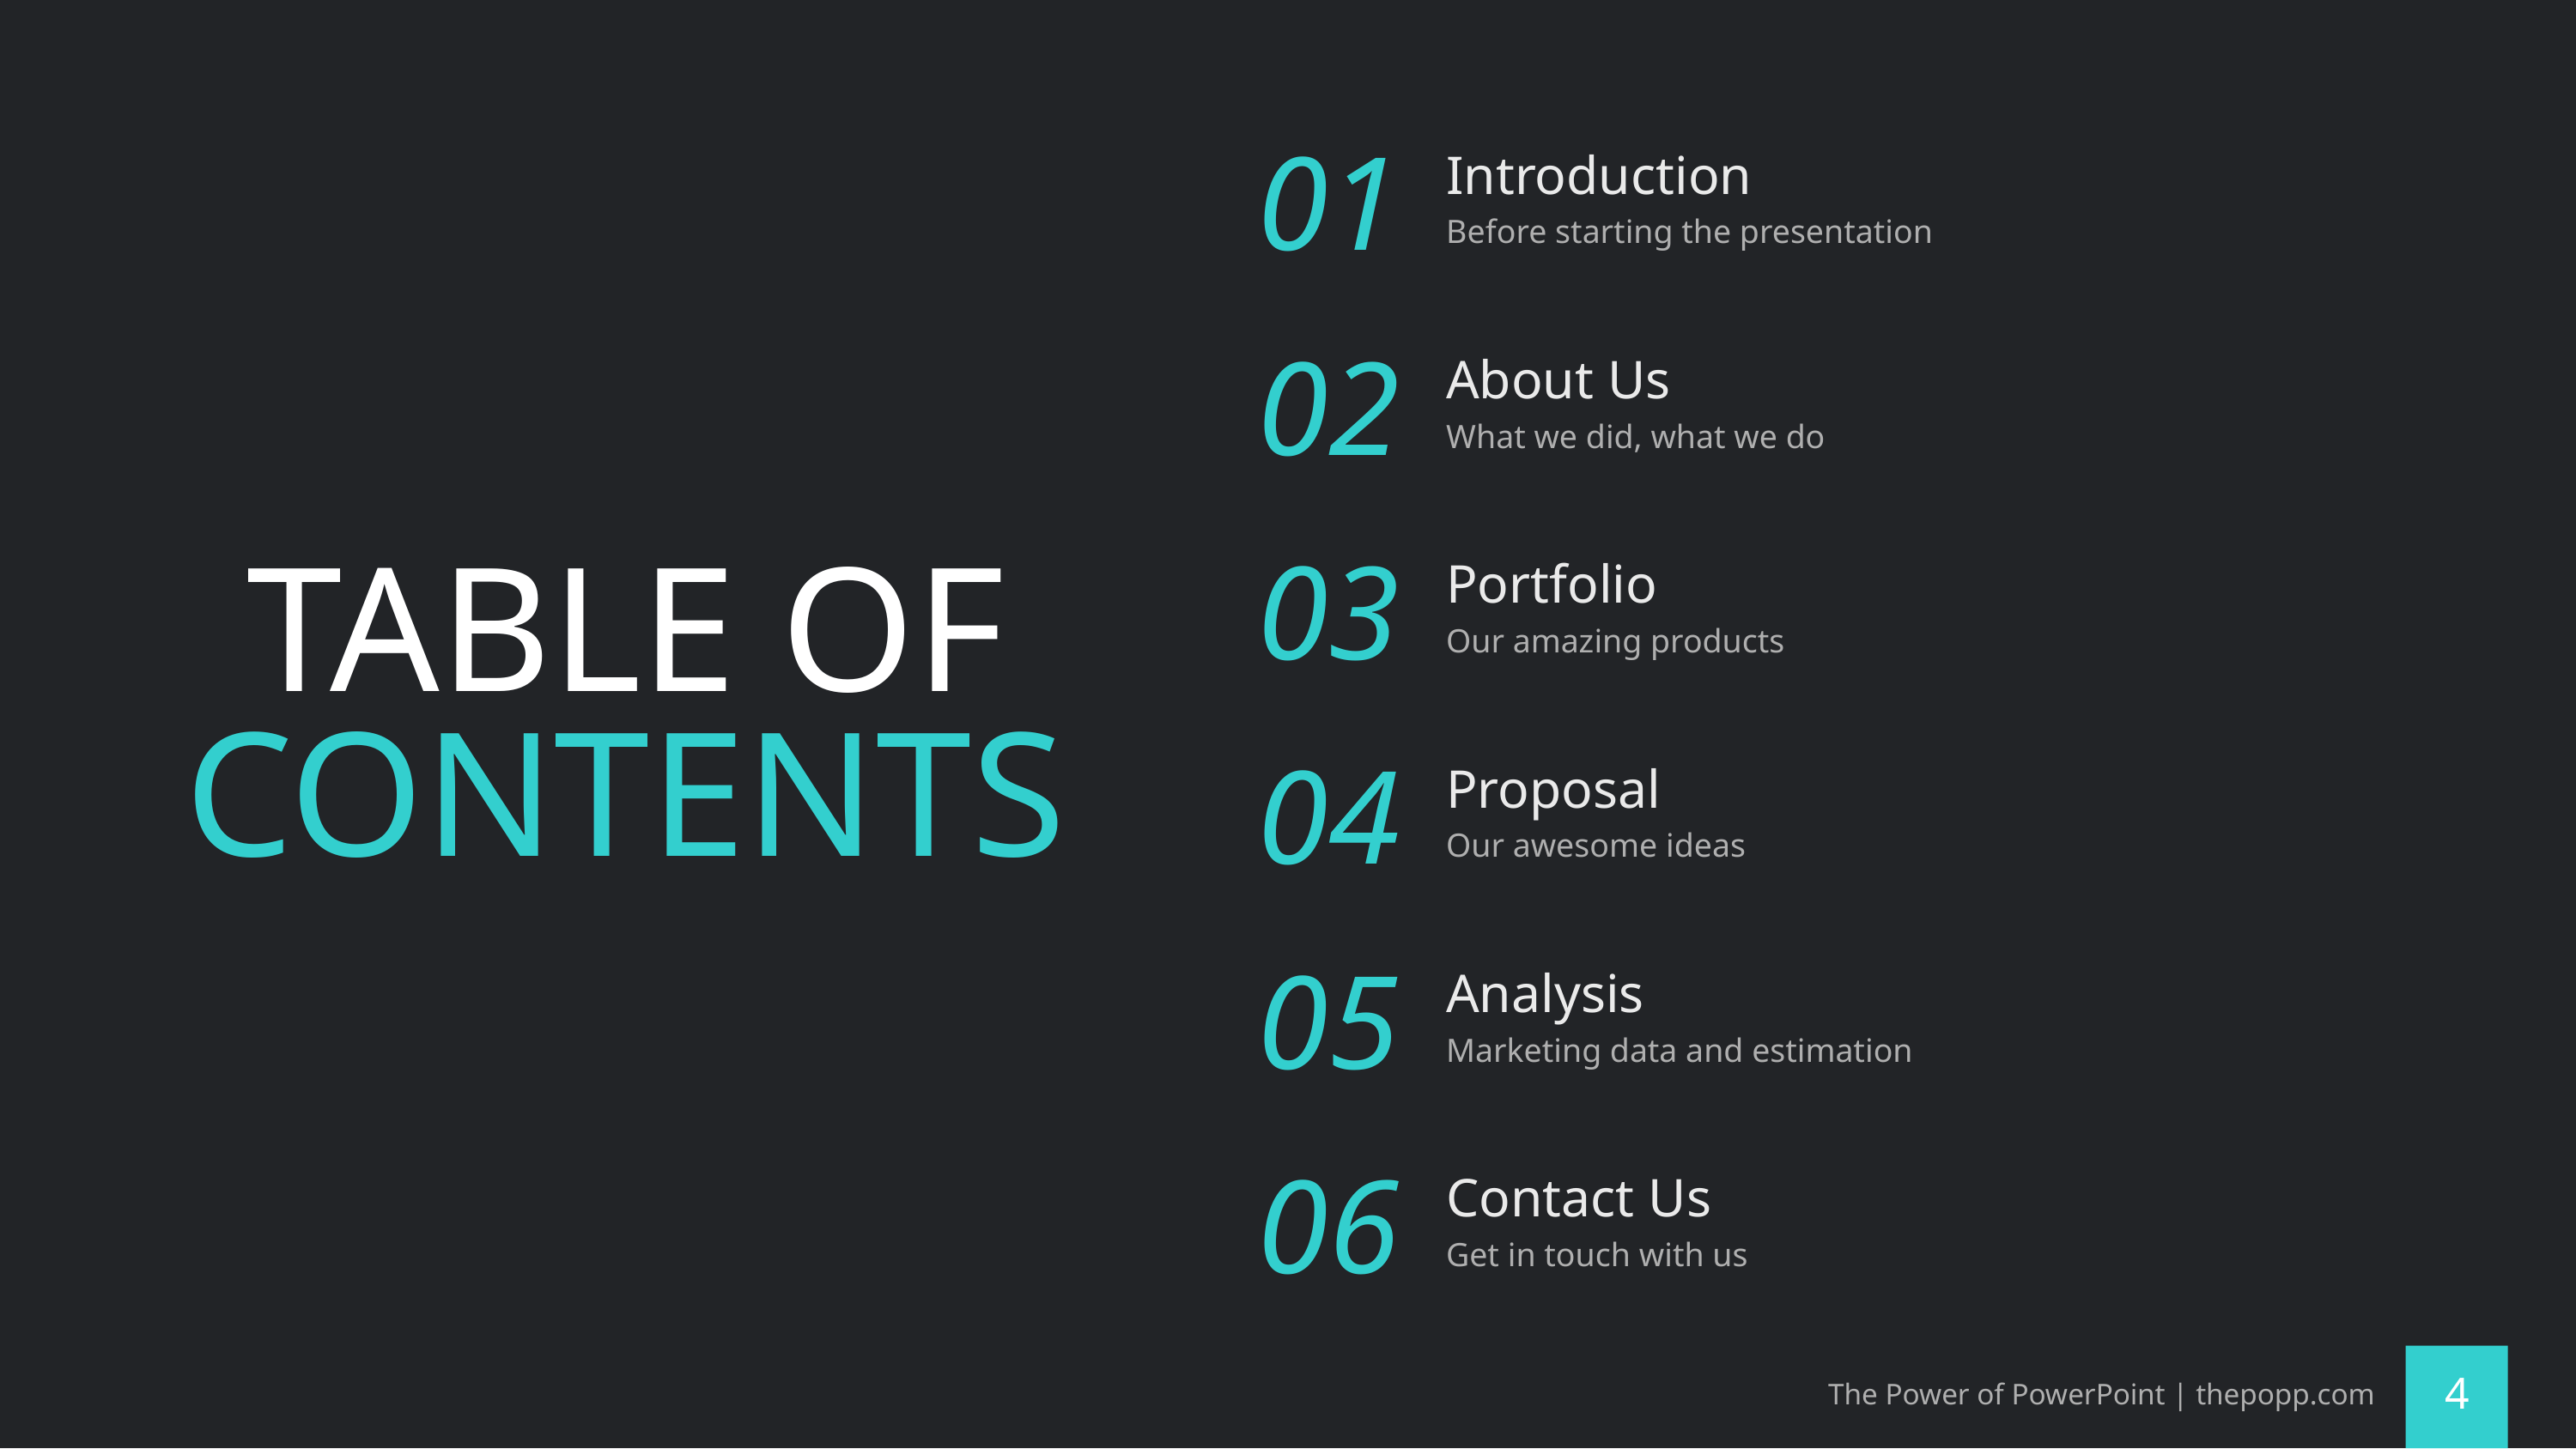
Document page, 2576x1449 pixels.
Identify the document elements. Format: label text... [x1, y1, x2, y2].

list Contact Us [1433, 1158, 2227, 1228]
footer The Power of PowerPoint | thepopp.com [1519, 1356, 2389, 1434]
list 04 [1236, 731, 1413, 894]
slide_number 4 [2404, 1356, 2509, 1434]
list Analysis [1433, 954, 2227, 1023]
list What we did, what we do [1433, 409, 2227, 465]
list 06 [1236, 1140, 1413, 1304]
list About Us [1433, 340, 2227, 409]
list Our amazing products [1433, 614, 2227, 670]
list Our awesome ideas [1433, 818, 2227, 875]
list 01 [1236, 117, 1413, 281]
list 05 [1236, 935, 1413, 1100]
list Get in touch with us [1433, 1228, 2227, 1283]
list Marketing data and estimation [1433, 1023, 2227, 1079]
title TABLE OF CONTENTS [137, 211, 1115, 1238]
list 03 [1236, 526, 1413, 690]
list Introduction [1433, 135, 2227, 204]
list Portfolio [1433, 544, 2227, 614]
list Proposal [1433, 749, 2227, 818]
list Before starting the presentation [1433, 204, 2227, 261]
list 02 [1236, 321, 1413, 486]
